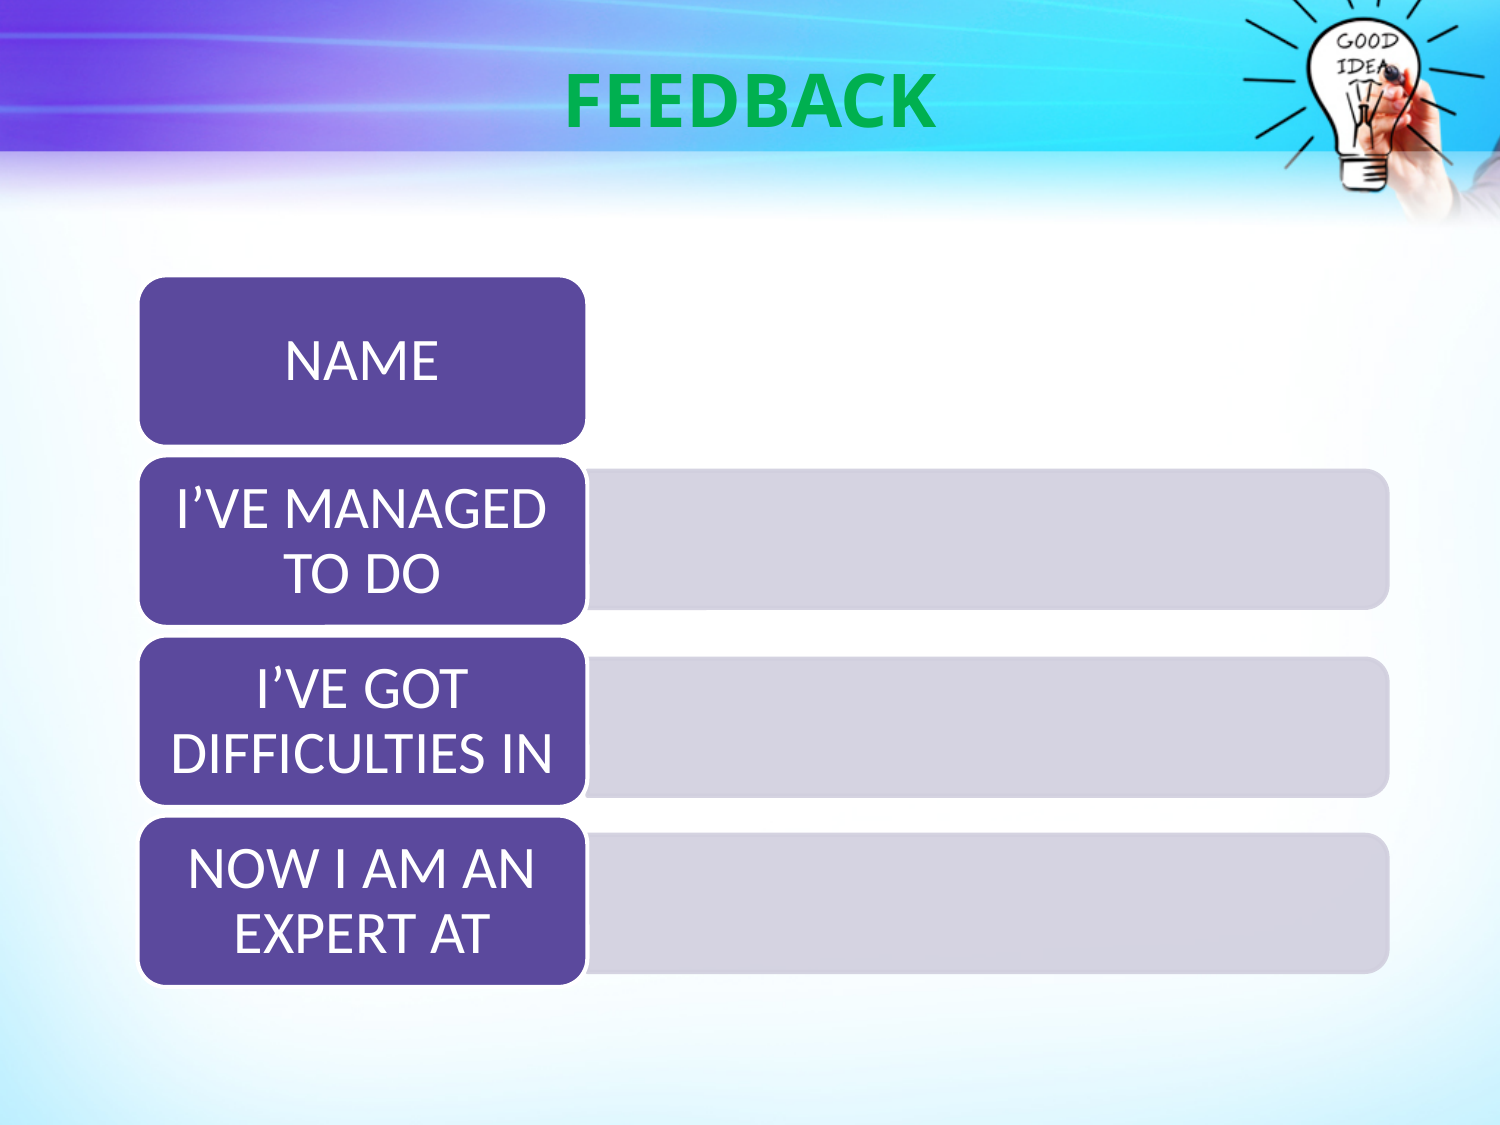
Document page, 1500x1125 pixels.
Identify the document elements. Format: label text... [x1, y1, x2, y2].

picture [0, 0, 1500, 1125]
title FEEDBACK [75, 45, 1425, 150]
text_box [137, 274, 1388, 988]
